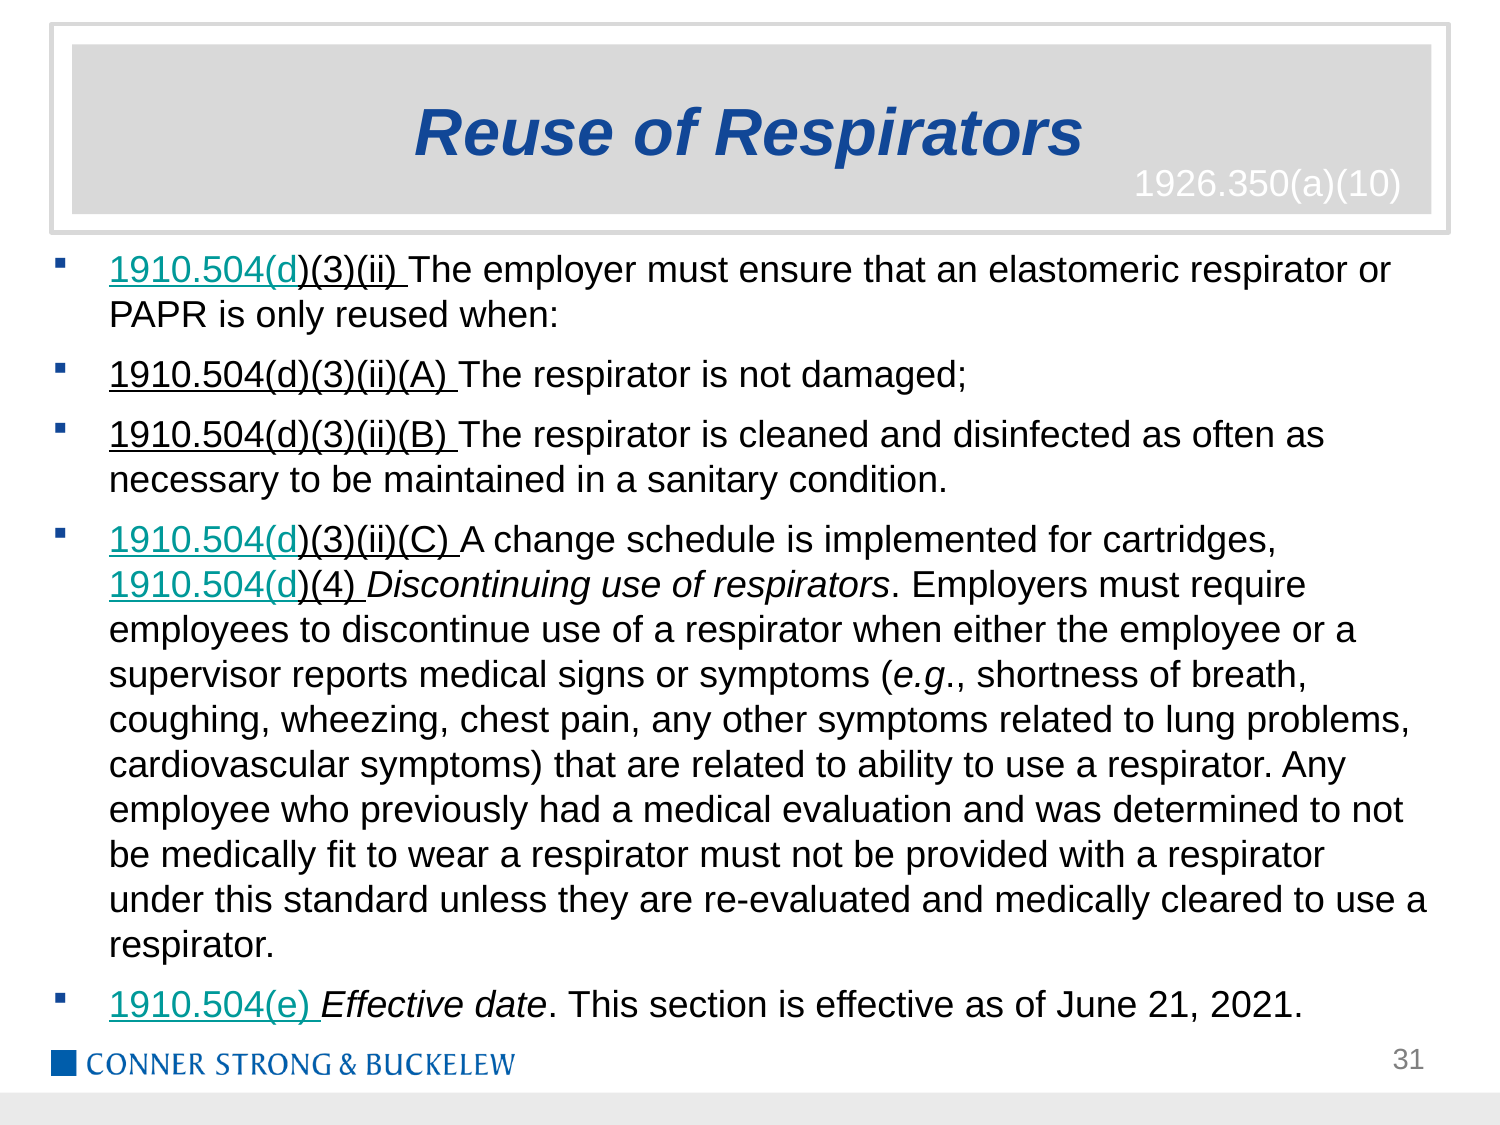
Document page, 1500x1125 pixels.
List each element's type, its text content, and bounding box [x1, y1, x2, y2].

list 1910.504(d)(3)(ii) The employer must ensure that an elastomeric respirator or PAPR is only reused when: 1910.504(d)(3)(ii)(A) The respirator is not damaged; 1910.504(d)(3)(ii)(B) The respirator is cleaned and disinfected as often as necessary to be maintained in a sanitary condition. 1910.504(d)(3)(ii)(C) A change schedule is implemented for cartridges, 1910.504(d)(4) Discontinuing use of respirators. Employers must require employees to discontinue use of a respirator when either the employee or a supervisor reports medical signs or symptoms (e.g., shortness of breath, coughing, wheezing, chest pain, any other symptoms related to lung problems, cardiovascular symptoms) that are related to ability to use a respirator. Any employee who previously had a medical evaluation and was determined to not be medically fit to wear a respirator must not be provided with a respirator under this standard unless they are re-evaluated and medically cleared to use a respirator. 1910.504(e) Effective date. This section is effective as of June 21, 2021. [0, 237, 1446, 1013]
text_box 1926.350(a)(10) [1079, 151, 1417, 212]
title Reuse of Respirators [71, 44, 1429, 215]
picture [51, 1050, 515, 1076]
